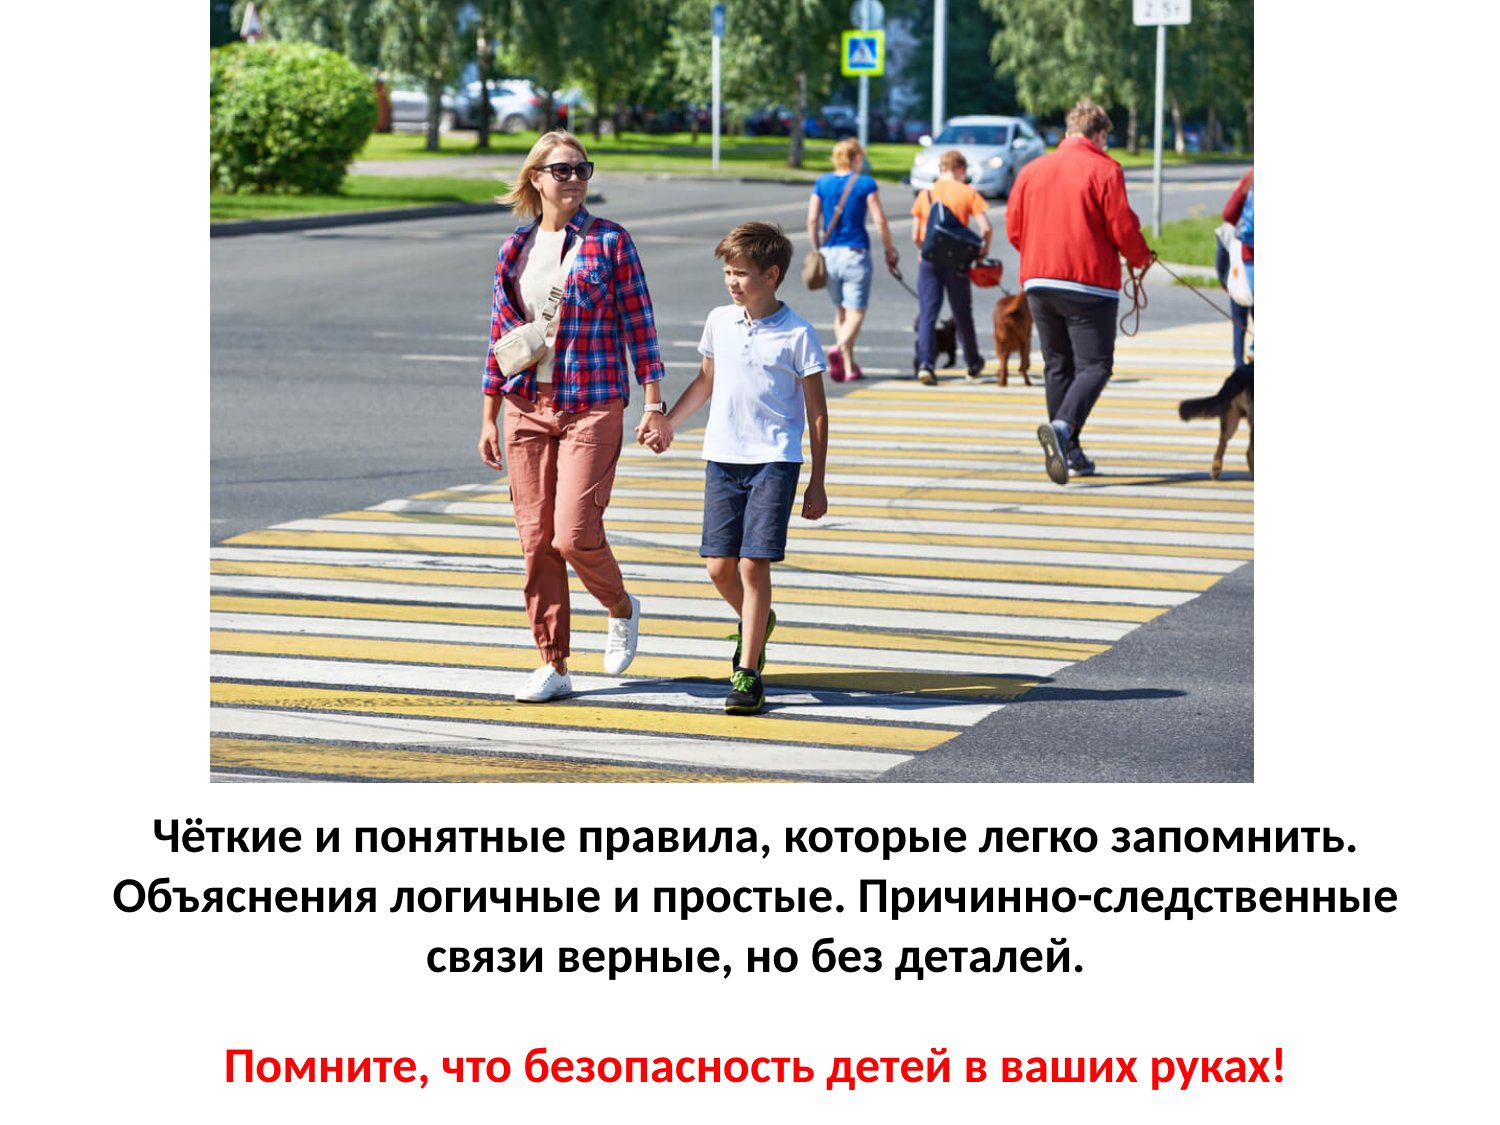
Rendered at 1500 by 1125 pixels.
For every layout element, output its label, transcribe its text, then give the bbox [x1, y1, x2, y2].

text_box Чёткие и понятные правила, которые легко запомнить. Объяснения логичные и простые. Причинно-следственные связи верные, но без деталей. Помните, что безопасность детей в ваших руках! [46, 795, 1465, 1125]
picture [210, 0, 1255, 784]
